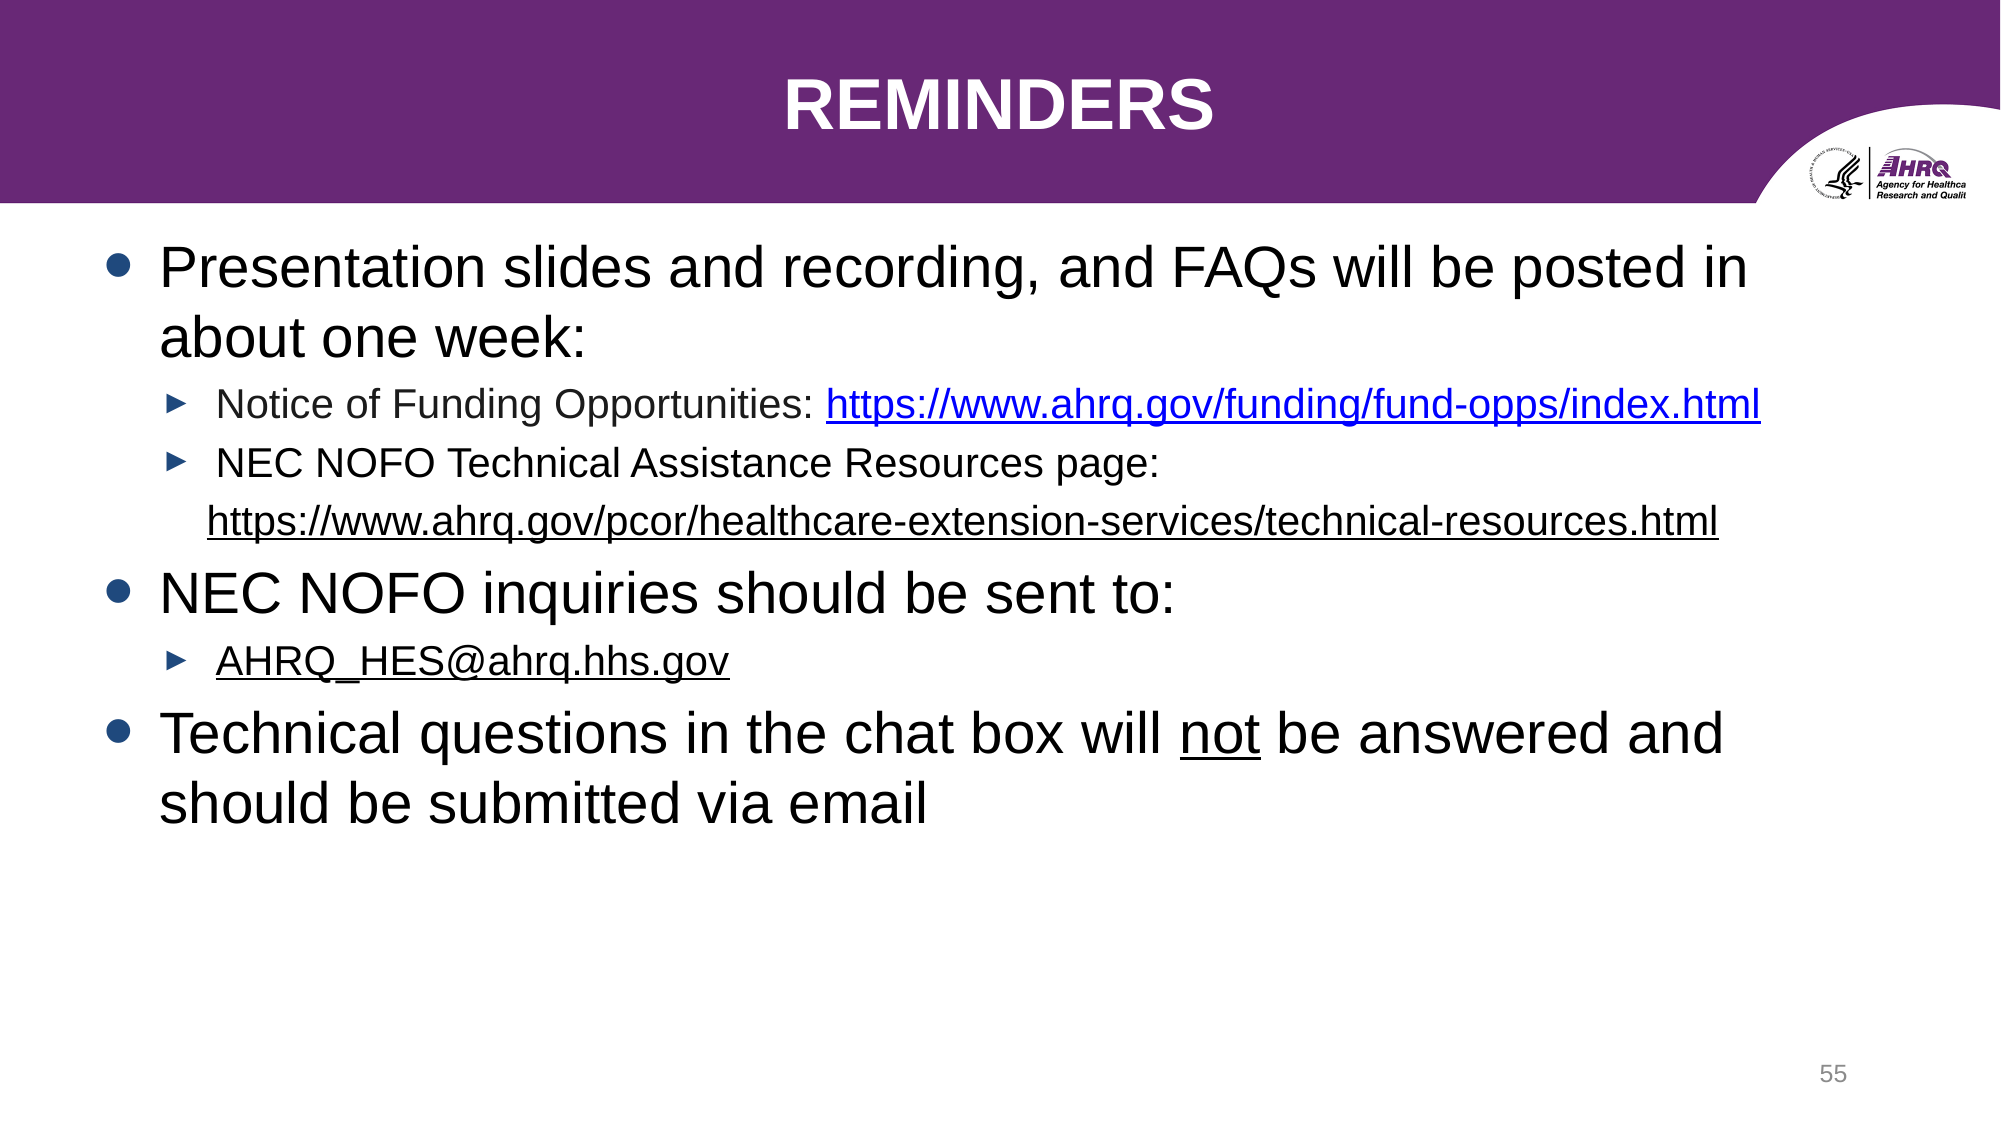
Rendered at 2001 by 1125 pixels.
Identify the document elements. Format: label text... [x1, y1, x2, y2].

title REMINDERS [275, 50, 1725, 152]
slide_number 55 [1412, 1042, 1863, 1103]
picture [0, 0, 2001, 1125]
list Presentation slides and recording, and FAQs will be posted in about one week: Notice of Funding Opportunities: https://www.ahrq.gov/funding/fund-opps/index.html NEC NOFO Technical Assistance Resources page: https://www.ahrq.gov/pcor/healthcare-extension-services/technical-resources.html NEC NOFO inquiries should be sent to: AHRQ_HES@ahrq.hhs.gov Technical questions in the chat box will not be answered and should be submitted via email [88, 221, 1889, 1017]
